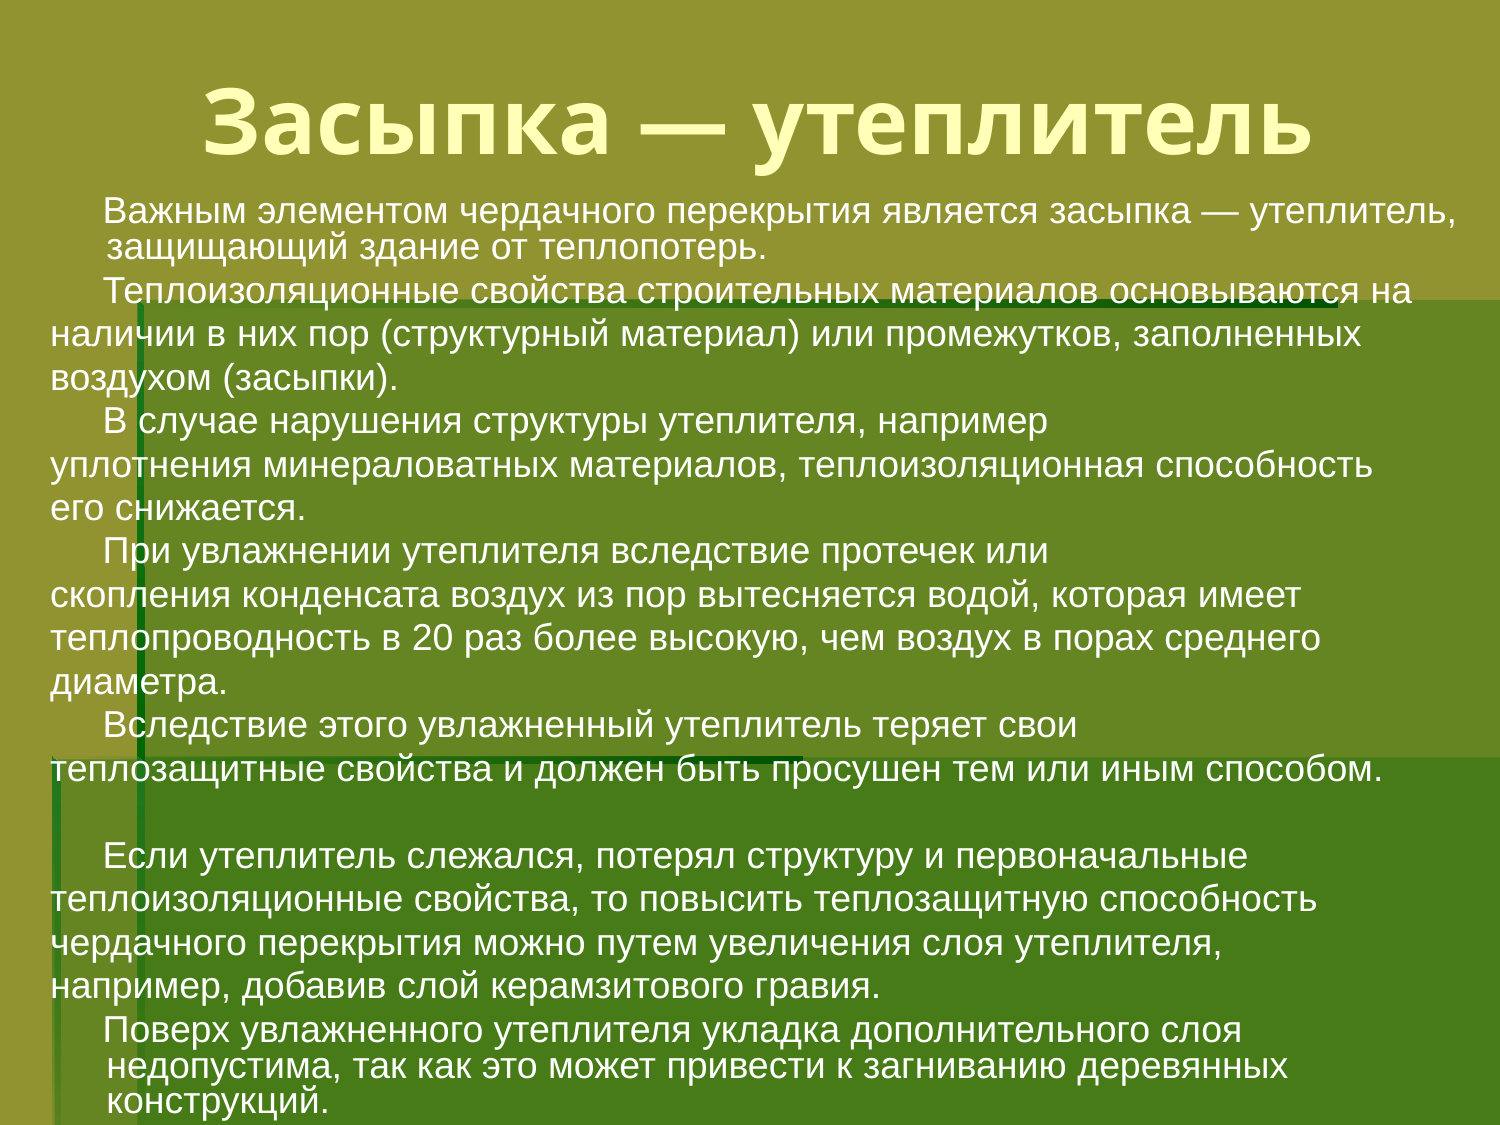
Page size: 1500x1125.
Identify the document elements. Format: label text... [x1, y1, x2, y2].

title Засыпка — утеплитель [81, 0, 1458, 187]
list Важным элементом чердачного перекрытия является засыпка — утеплитель, защищающий здание от теплопотерь. Теплоизоляционные свойства строительных материалов основываются на наличии в них пор (структурный материал) или промежутков, заполненных воздухом (засыпки). В случае нарушения структуры утеплителя, например уплотнения минераловатных материалов, теплоизоляционная способность его снижается. При увлажнении утеплителя вследствие протечек или скопления конденсата воздух из пор вытесняется водой, которая имеет теплопроводность в 20 раз более высокую, чем воздух в порах среднего диаметра. Вследствие этого увлажненный утеплитель теряет свои теплозащитные свойства и должен быть просушен тем или иным способом. Если утеплитель слежался, потерял структуру и первоначальные теплоизоляционные свойства, то повысить теплозащитную способность чердачного перекрытия можно путем увеличения слоя утеплителя, например, добавив слой керамзитового гравия. Поверх увлажненного утеплителя укладка дополнительного слоя недопустима, так как это может привести к загниванию деревянных конструкций. [34, 187, 1477, 1125]
